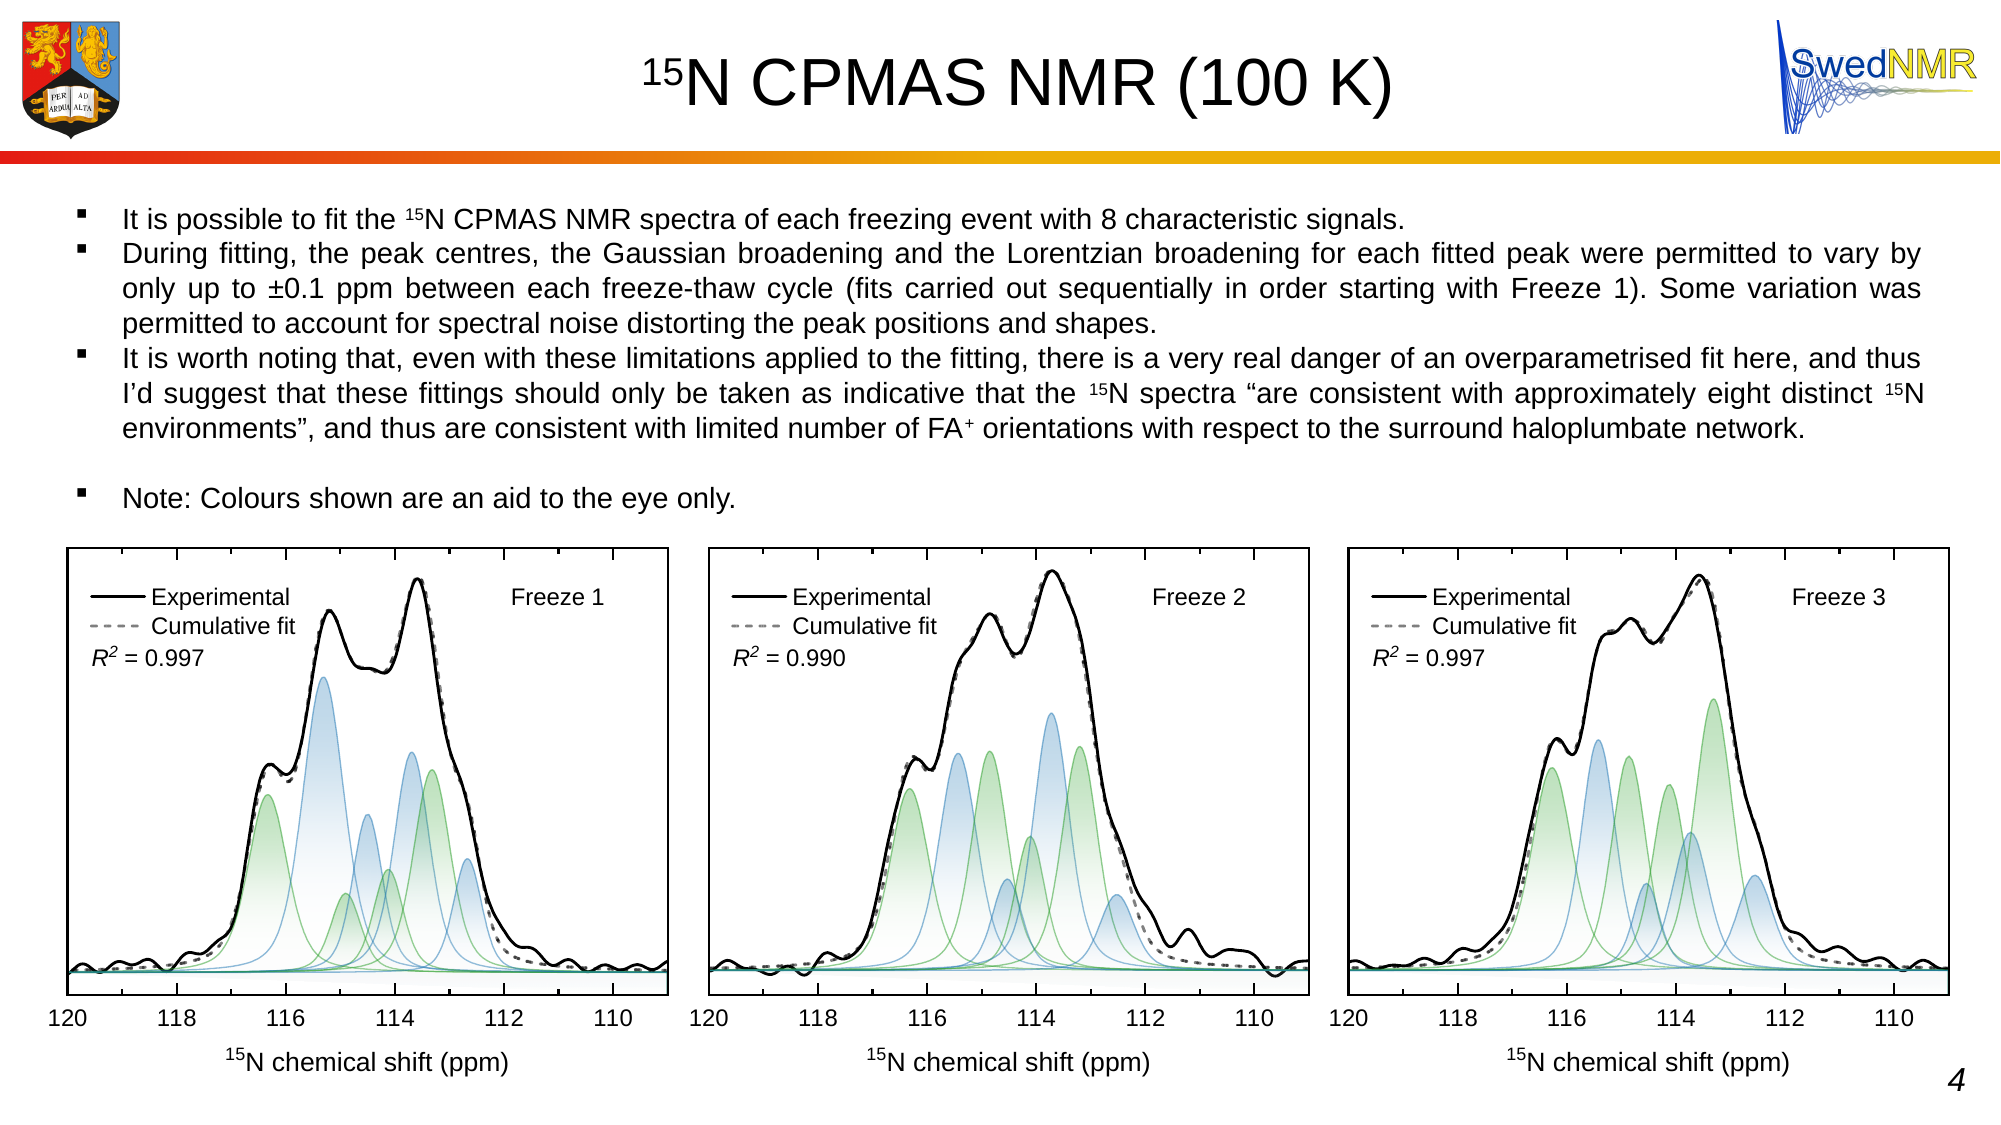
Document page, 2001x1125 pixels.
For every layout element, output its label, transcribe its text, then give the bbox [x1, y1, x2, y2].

text_box [140, 151, 2000, 164]
picture [1774, 19, 1978, 135]
picture [0, 0, 140, 213]
text_box 15N CPMAS NMR (100 K) [158, 21, 1774, 128]
picture [0, 451, 2000, 1125]
text_box It is possible to fit the 15N CPMAS NMR spectra of each freezing event with 8 characteristic signals. During fitting, the peak centres, the Gaussian broadening and the Lorentzian broadening for each fitted peak were permitted to vary by only up to ±0.1 ppm between each freeze-thaw cycle (fits carried out sequentially in order starting with Freeze 1). Some variation was permitted to account for spectral noise distorting the peak positions and shapes. It is worth noting that, even with these limitations applied to the fitting, there is a very real danger of an overparametrised fit here, and thus I’d suggest that these fittings should only be taken as indicative that the 15N spectra “are consistent with approximately eight distinct 15N environments”, and thus are consistent with limited number of FA+ orientations with respect to the surround haloplumbate network. Note: Colours shown are an aid to the eye only. [60, 192, 1940, 451]
